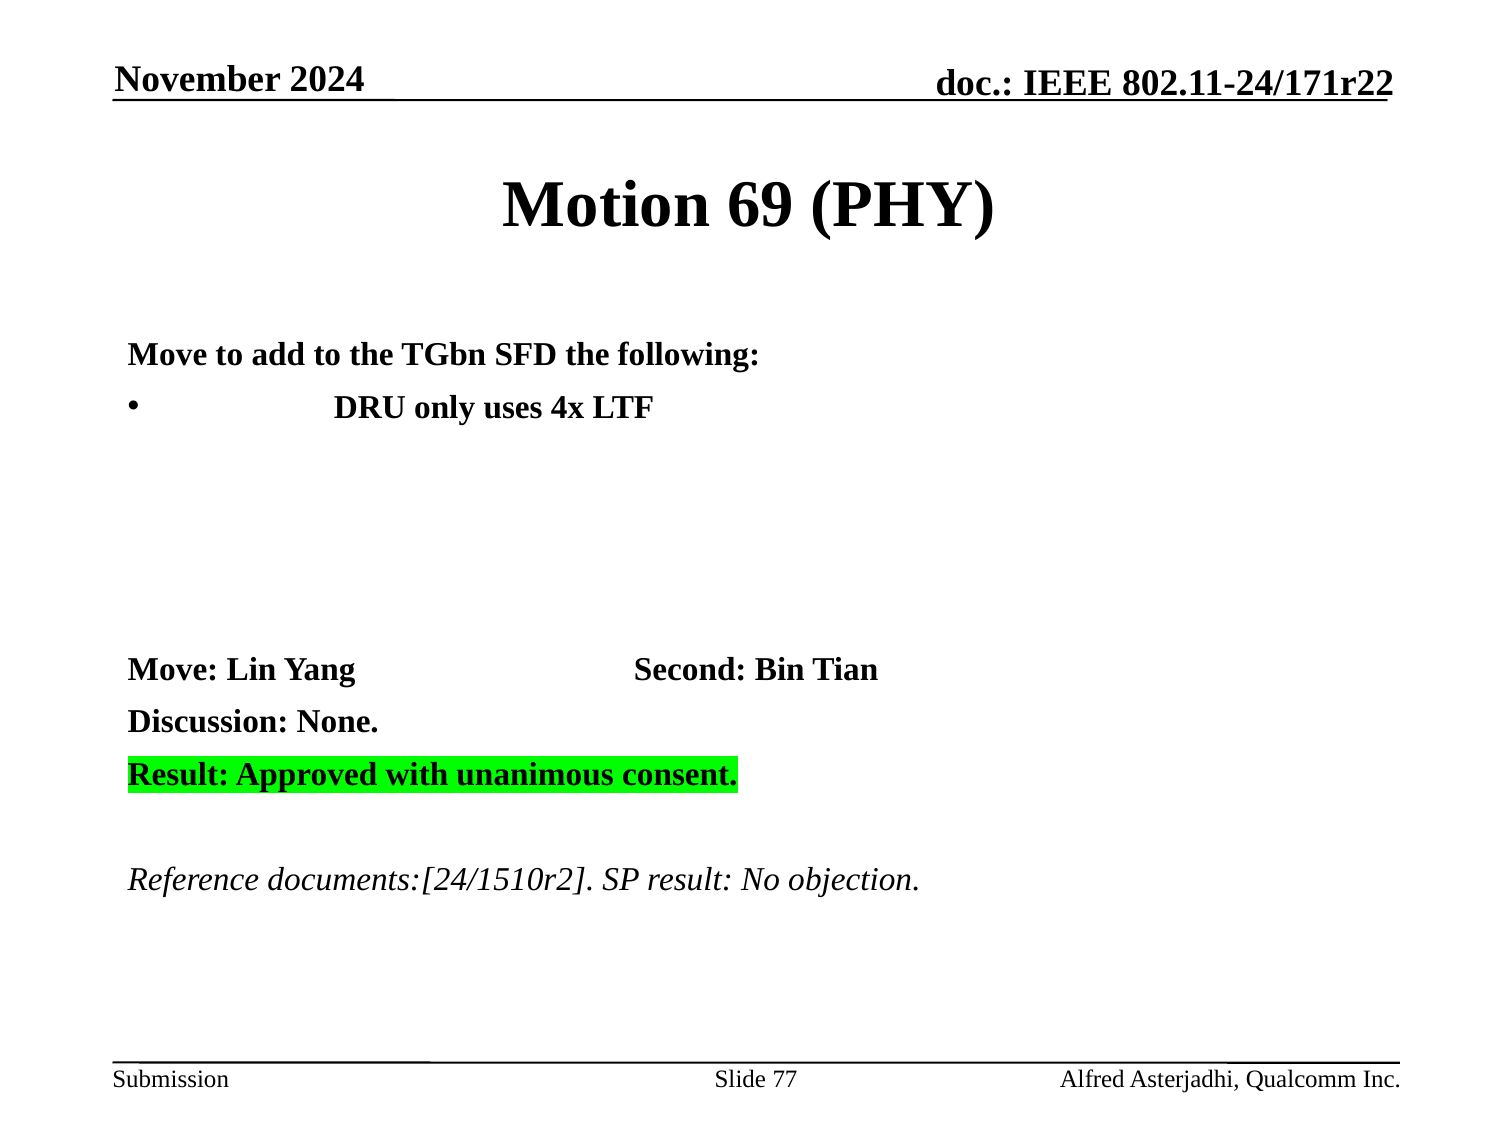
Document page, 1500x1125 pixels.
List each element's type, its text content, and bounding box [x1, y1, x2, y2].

slide_number Slide 77 [712, 1061, 800, 1123]
title Motion 69 (PHY) [112, 112, 1388, 288]
list Move to add to the TGbn SFD the following: DRU only uses 4x LTF Move: Lin Yang Second: Bin Tian Discussion: None. Result: Approved with unanimous consent. Reference documents:[24/1510r2]. SP result: No objection. [112, 324, 1388, 1000]
footer Alfred Asterjadhi, Qualcomm Inc. [878, 1061, 1402, 1093]
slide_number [114, 54, 423, 100]
